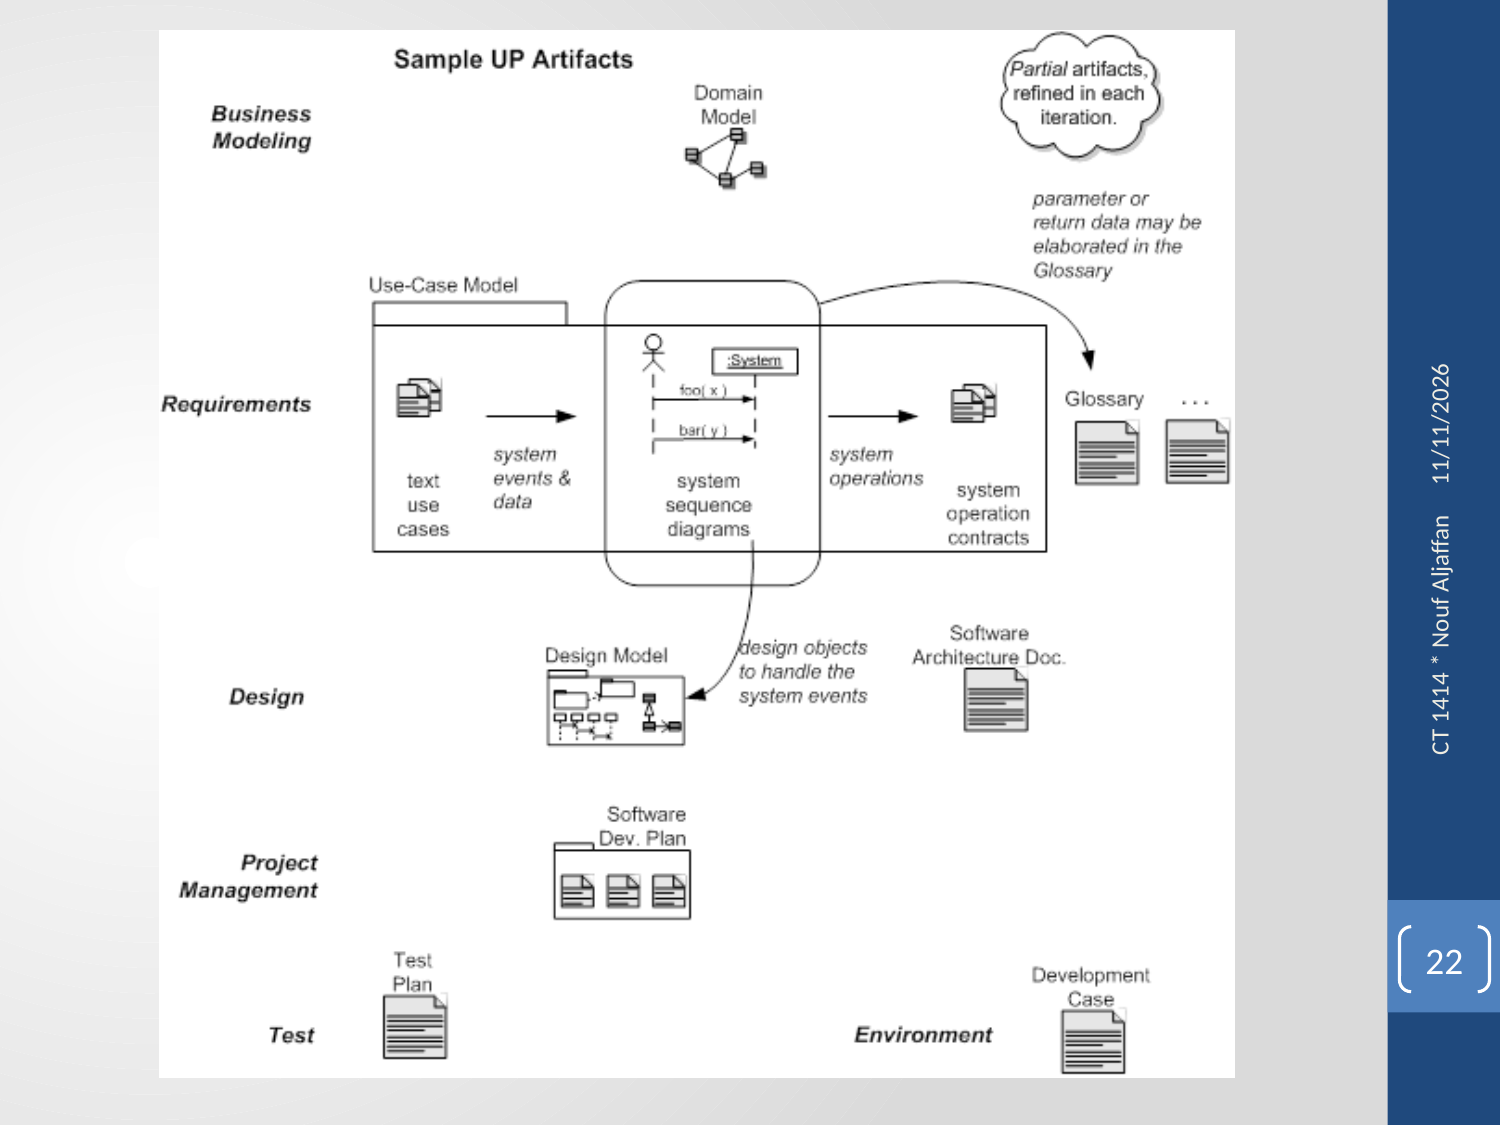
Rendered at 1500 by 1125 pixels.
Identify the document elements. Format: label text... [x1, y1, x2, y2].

picture [158, 30, 1235, 1079]
slide_number 22 [1397, 925, 1492, 994]
footer CT 1414 * Nouf Aljaffan [1408, 500, 1469, 889]
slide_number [1408, 100, 1469, 500]
